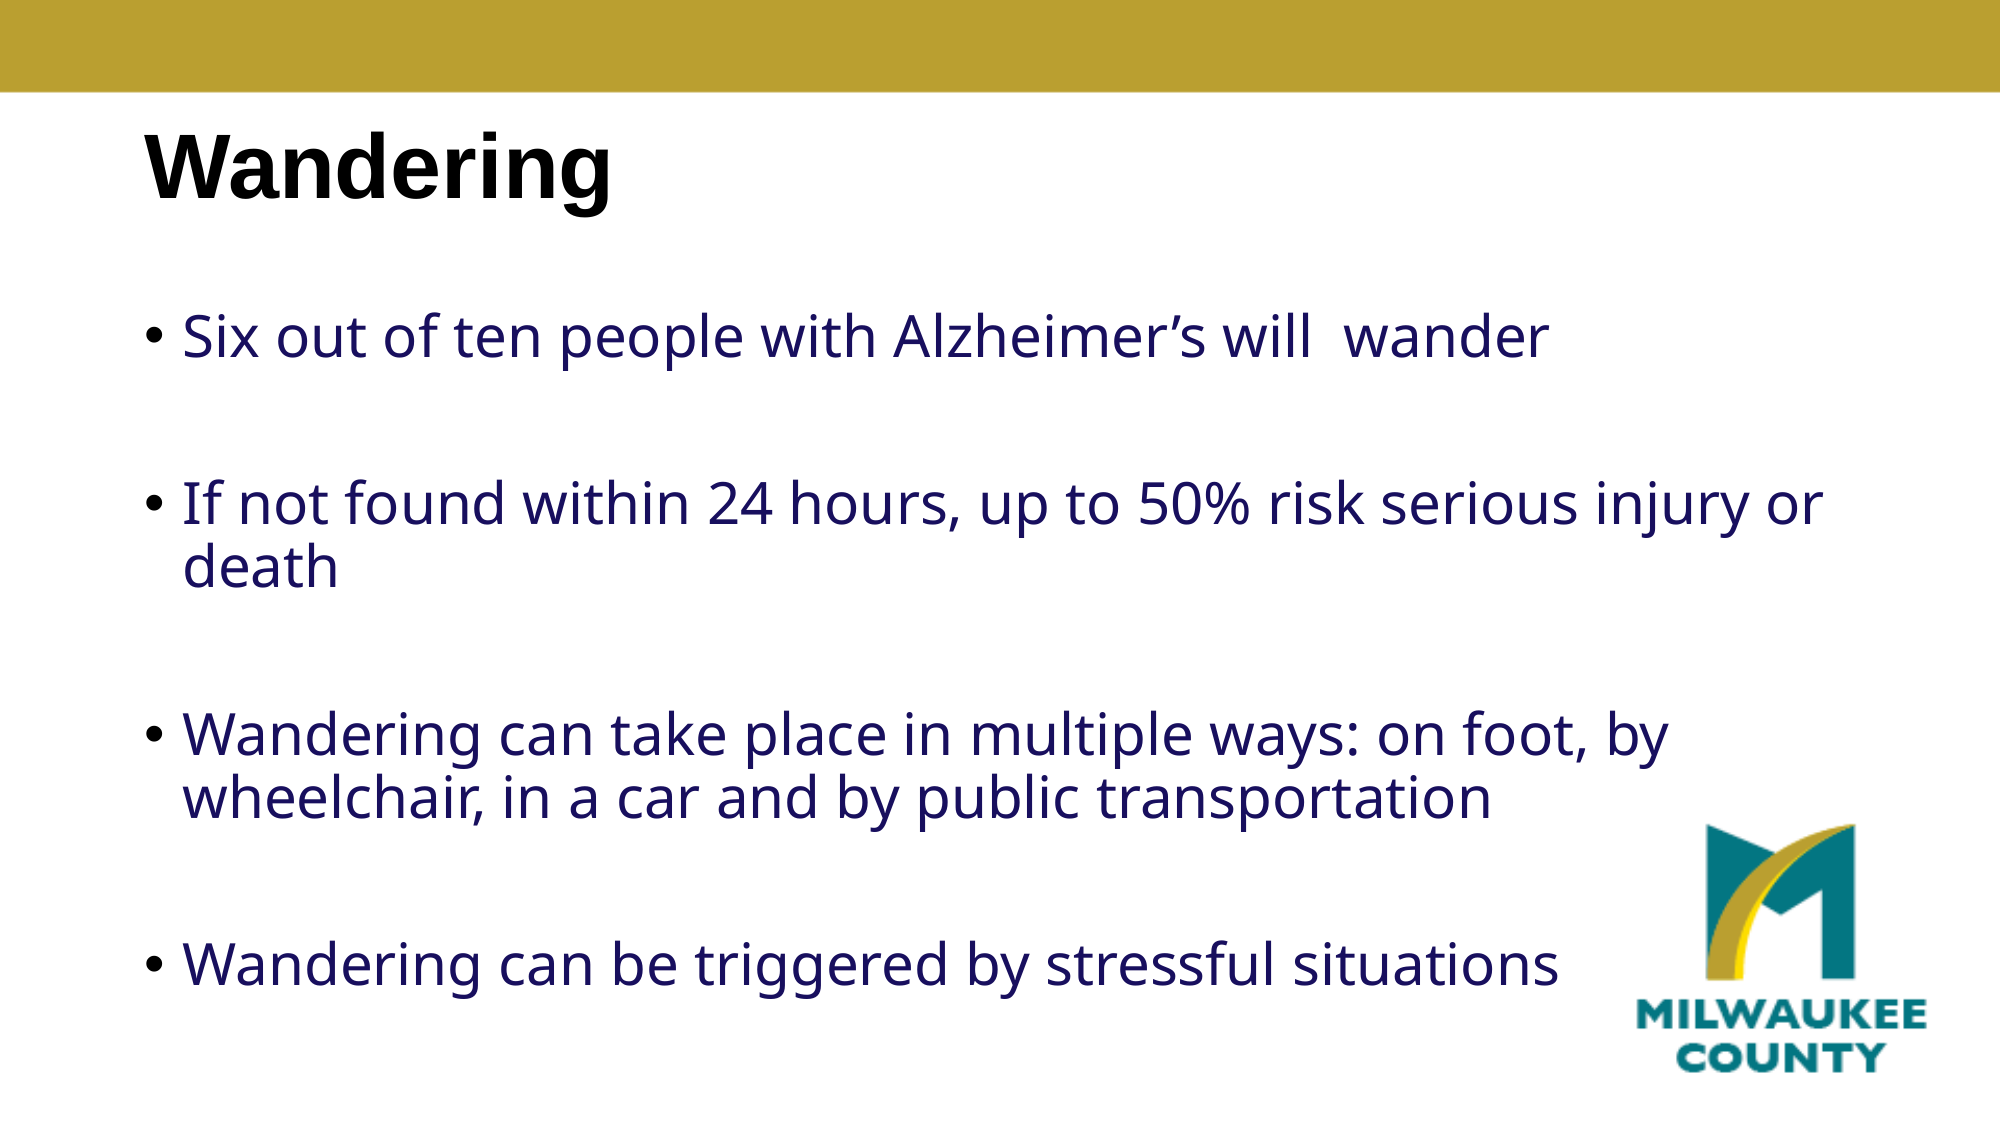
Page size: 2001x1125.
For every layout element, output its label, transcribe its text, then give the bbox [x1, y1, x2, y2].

list Six out of ten people with Alzheimer’s will wander If not found within 24 hours, up to 50% risk serious injury or death Wandering can take place in multiple ways: on foot, by wheelchair, in a car and by public transportation Wandering can be triggered by stressful situations [136, 298, 1863, 1014]
title Wandering [136, 59, 1863, 278]
picture [0, 0, 2000, 1125]
